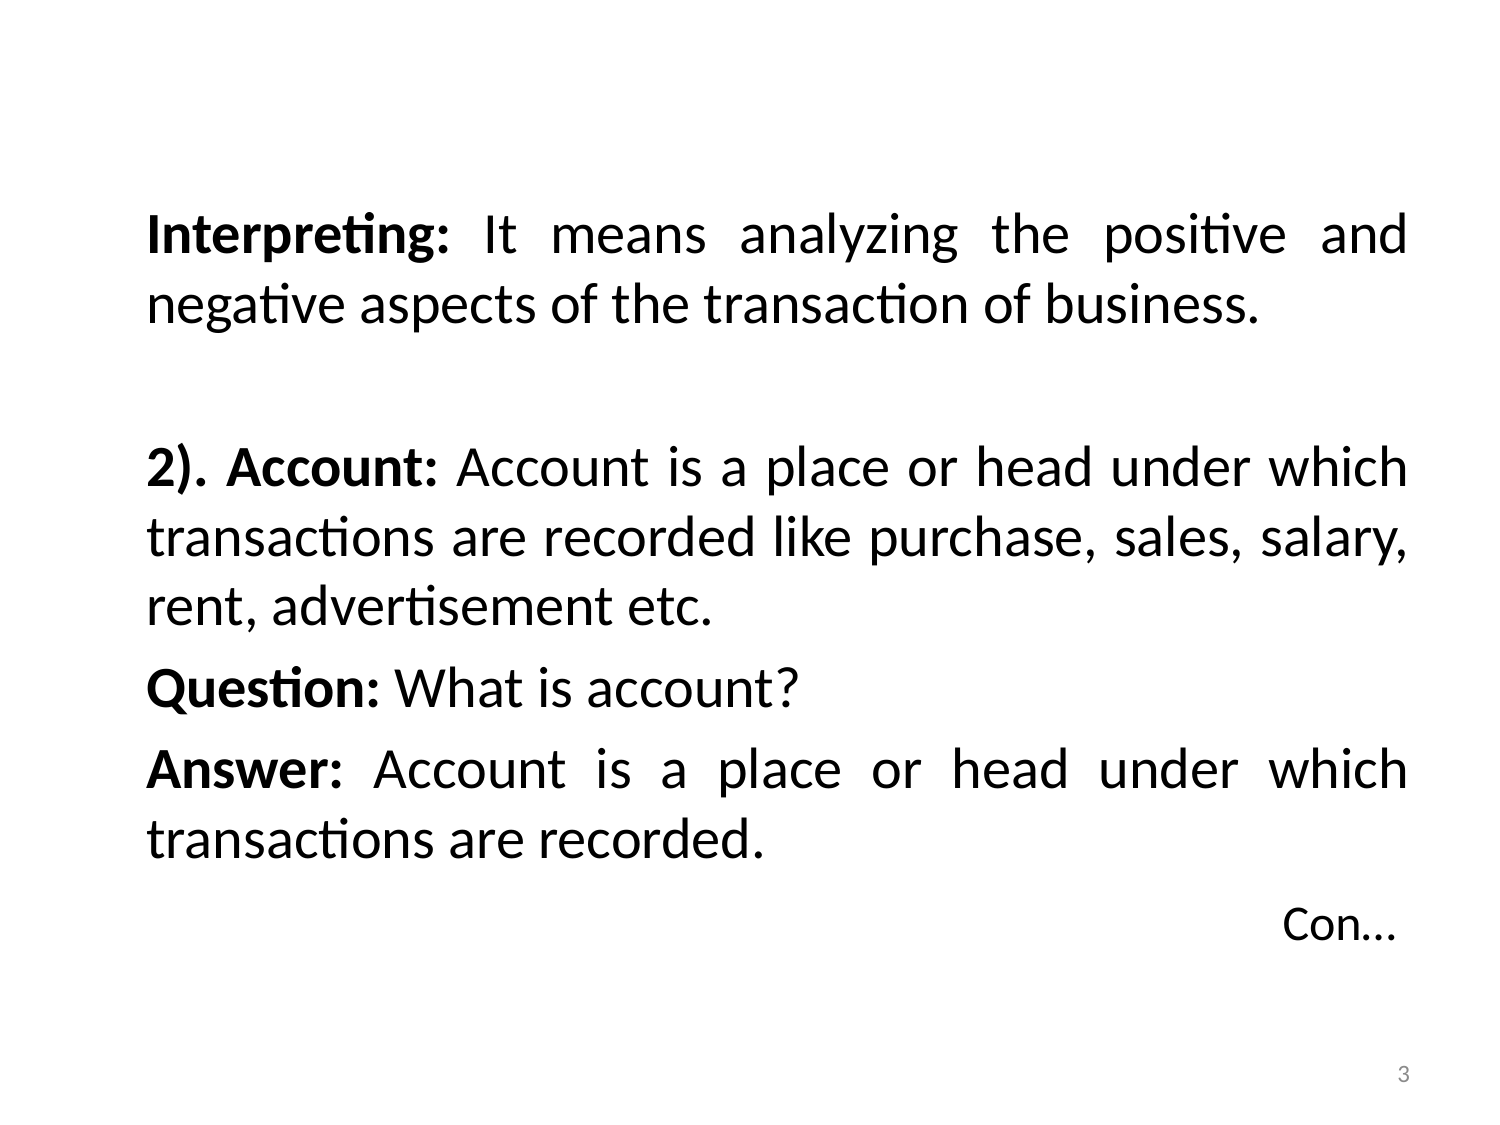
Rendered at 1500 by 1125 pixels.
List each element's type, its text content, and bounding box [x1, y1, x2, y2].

slide_number 3 [1074, 1042, 1425, 1103]
list Interpreting: It means analyzing the positive and negative aspects of the transaction of business. 2). Account: Account is a place or head under which transactions are recorded like purchase, sales, salary, rent, advertisement etc. Question: What is account? Answer: Account is a place or head under which transactions are recorded. Con… [75, 187, 1425, 1005]
